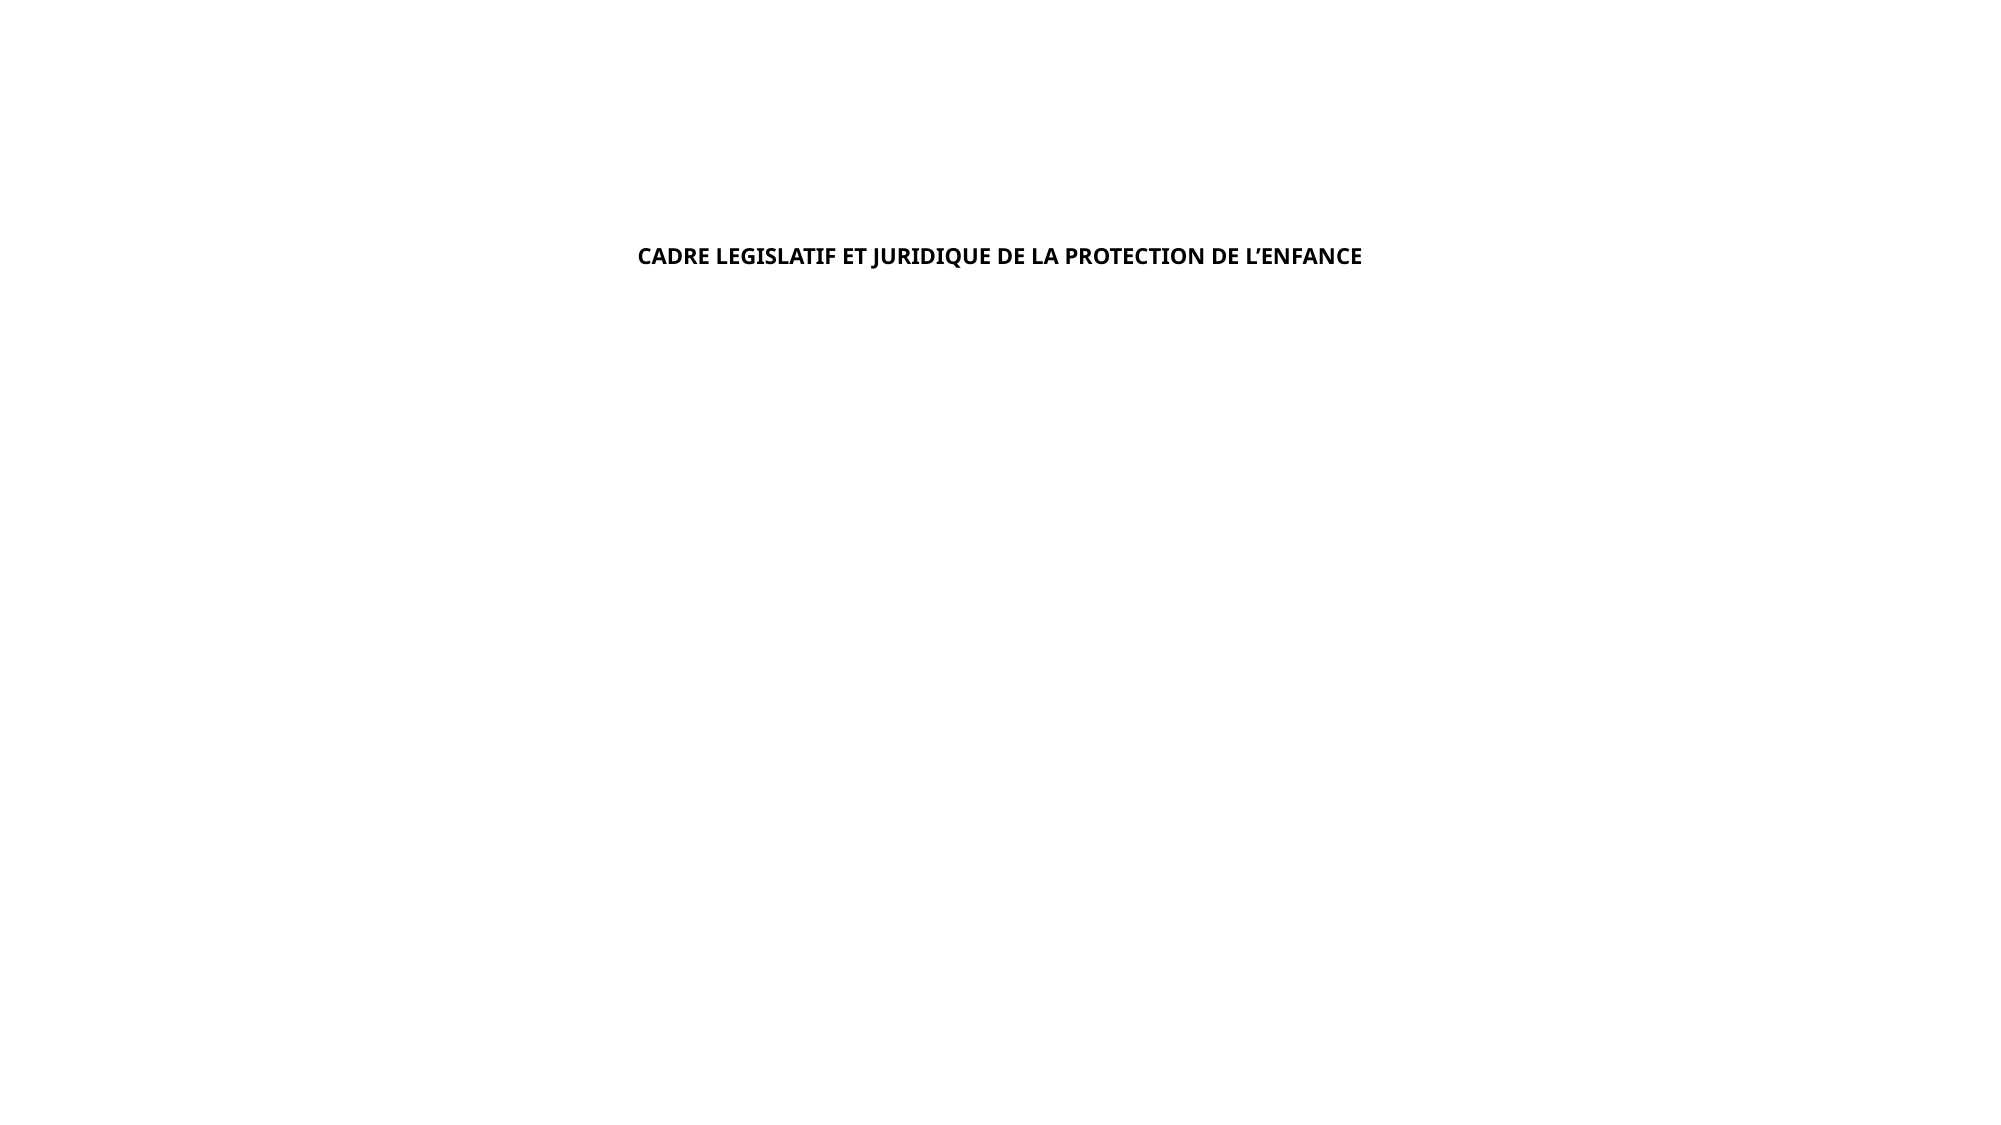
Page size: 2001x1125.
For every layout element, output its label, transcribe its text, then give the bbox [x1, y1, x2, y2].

title CADRE LEGISLATIF ET JURIDIQUE DE LA PROTECTION DE L’ENFANCE [137, 59, 1863, 278]
